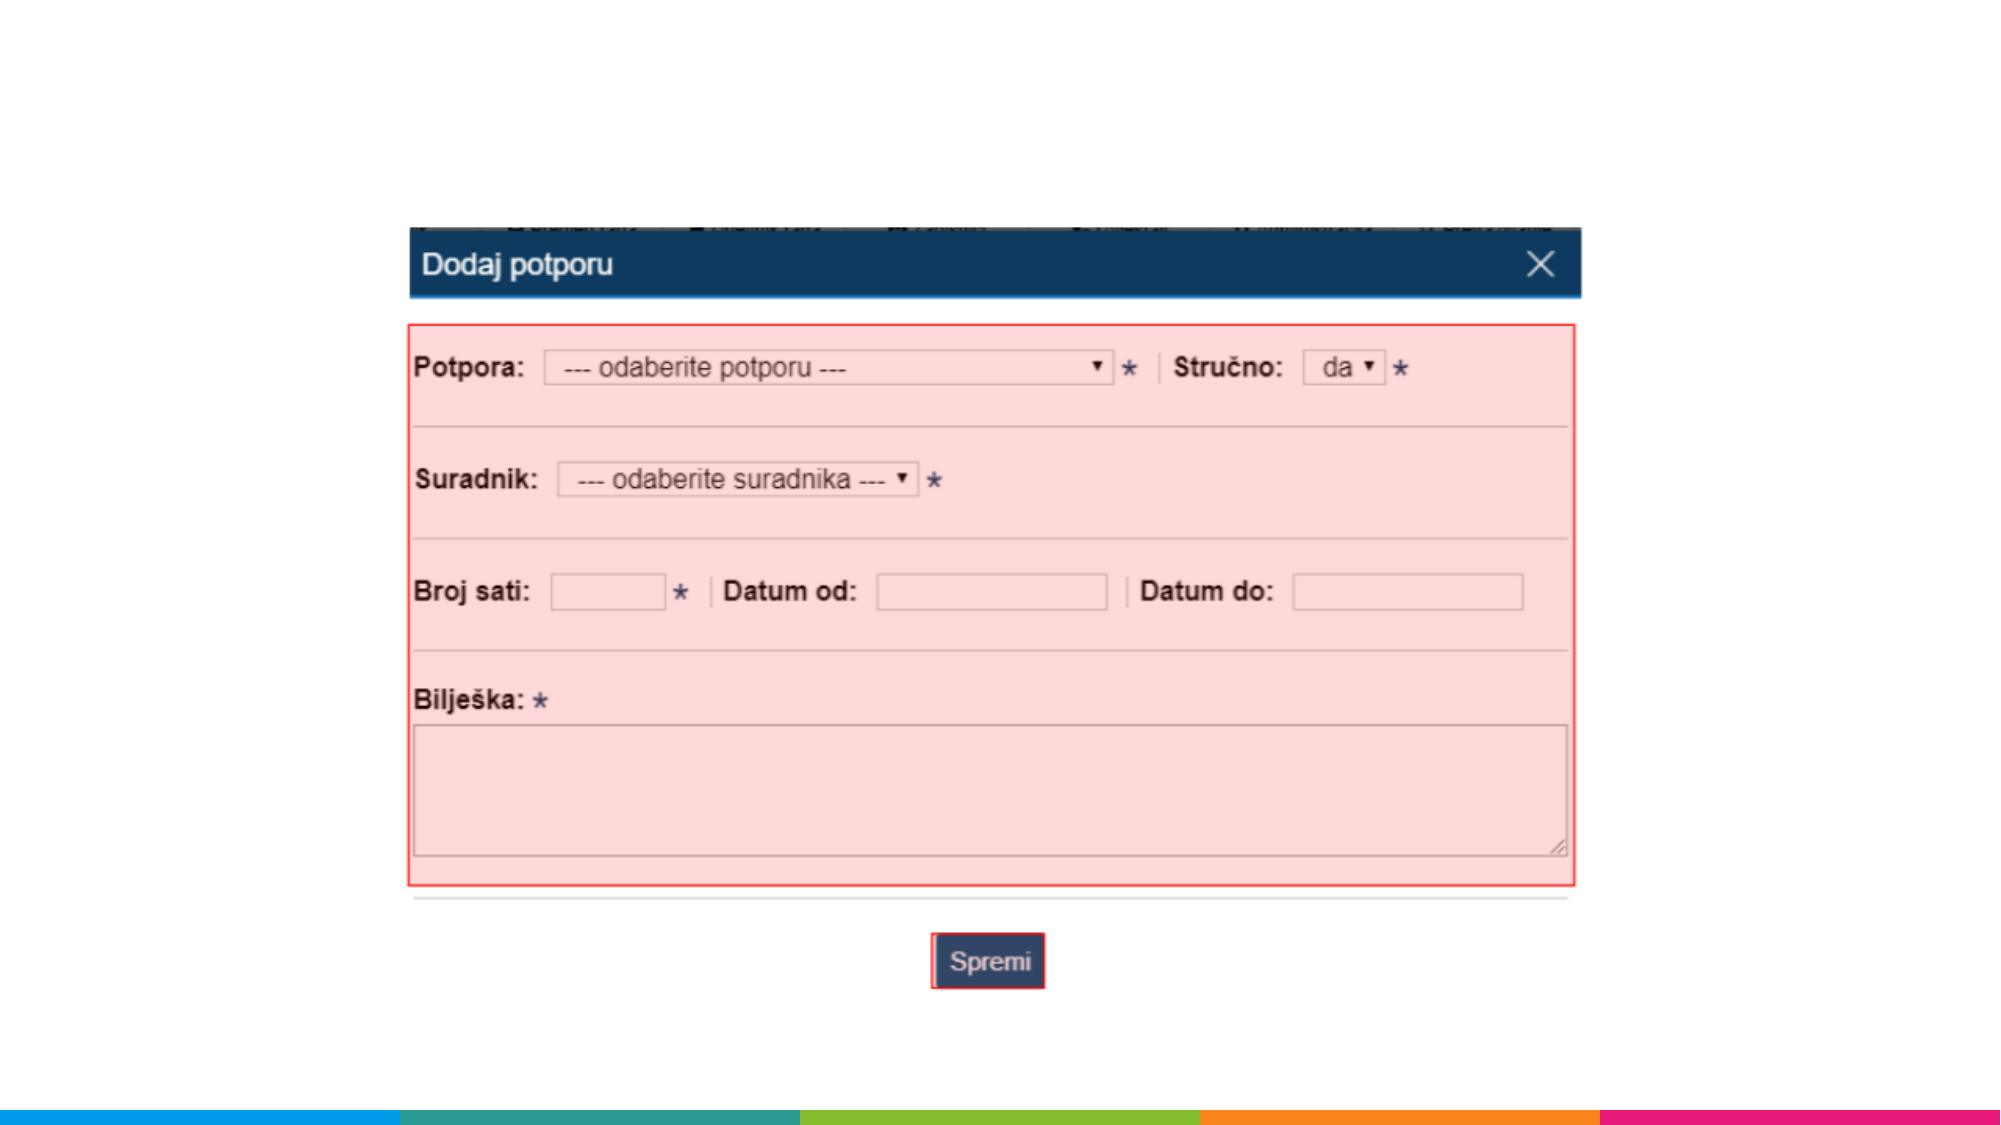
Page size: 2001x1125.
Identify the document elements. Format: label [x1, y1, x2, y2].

picture [399, 226, 1601, 1001]
